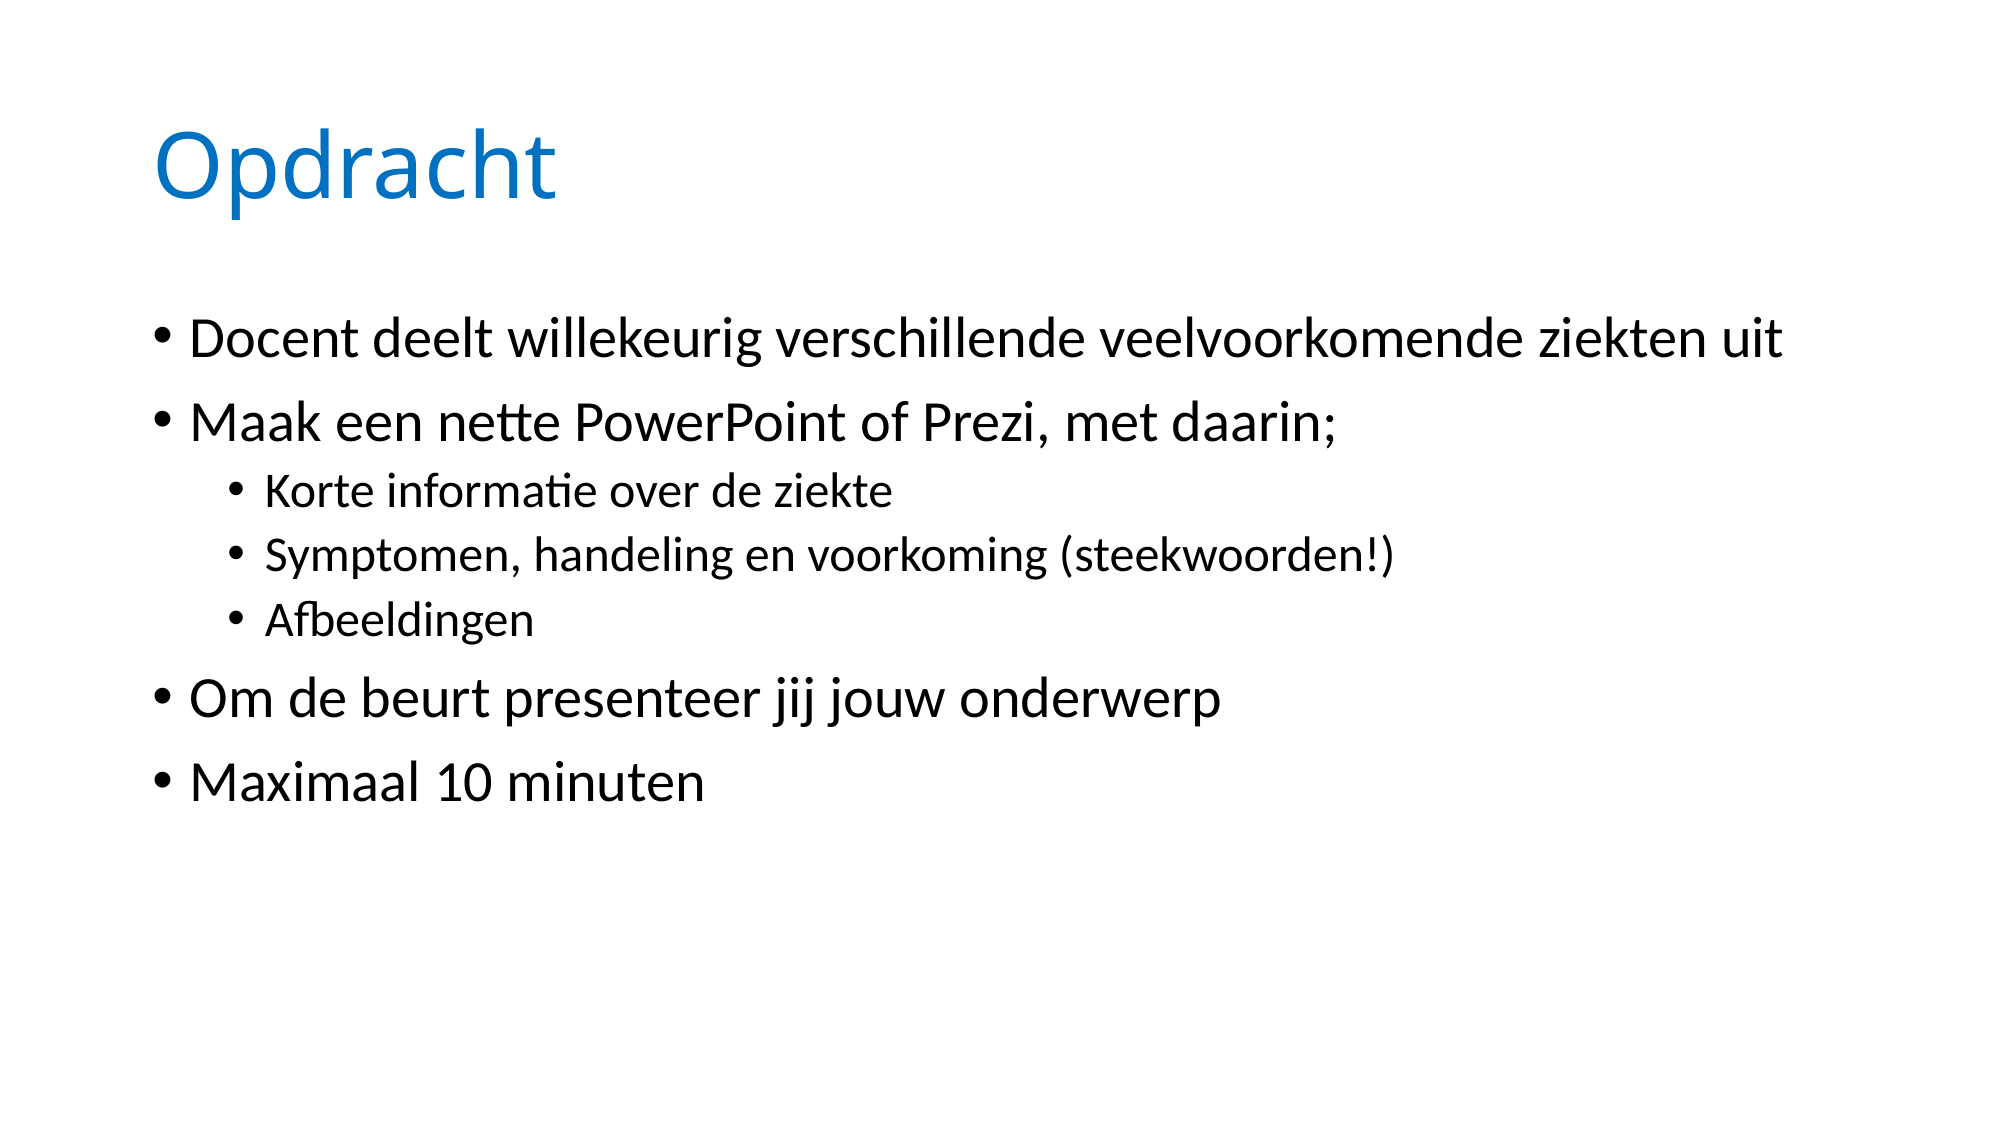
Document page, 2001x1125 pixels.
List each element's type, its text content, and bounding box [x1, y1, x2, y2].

list Docent deelt willekeurig verschillende veelvoorkomende ziekten uit Maak een nette PowerPoint of Prezi, met daarin; Korte informatie over de ziekte Symptomen, handeling en voorkoming (steekwoorden!) Afbeeldingen Om de beurt presenteer jij jouw onderwerp Maximaal 10 minuten [137, 299, 1863, 1014]
title Opdracht [137, 59, 1863, 278]
